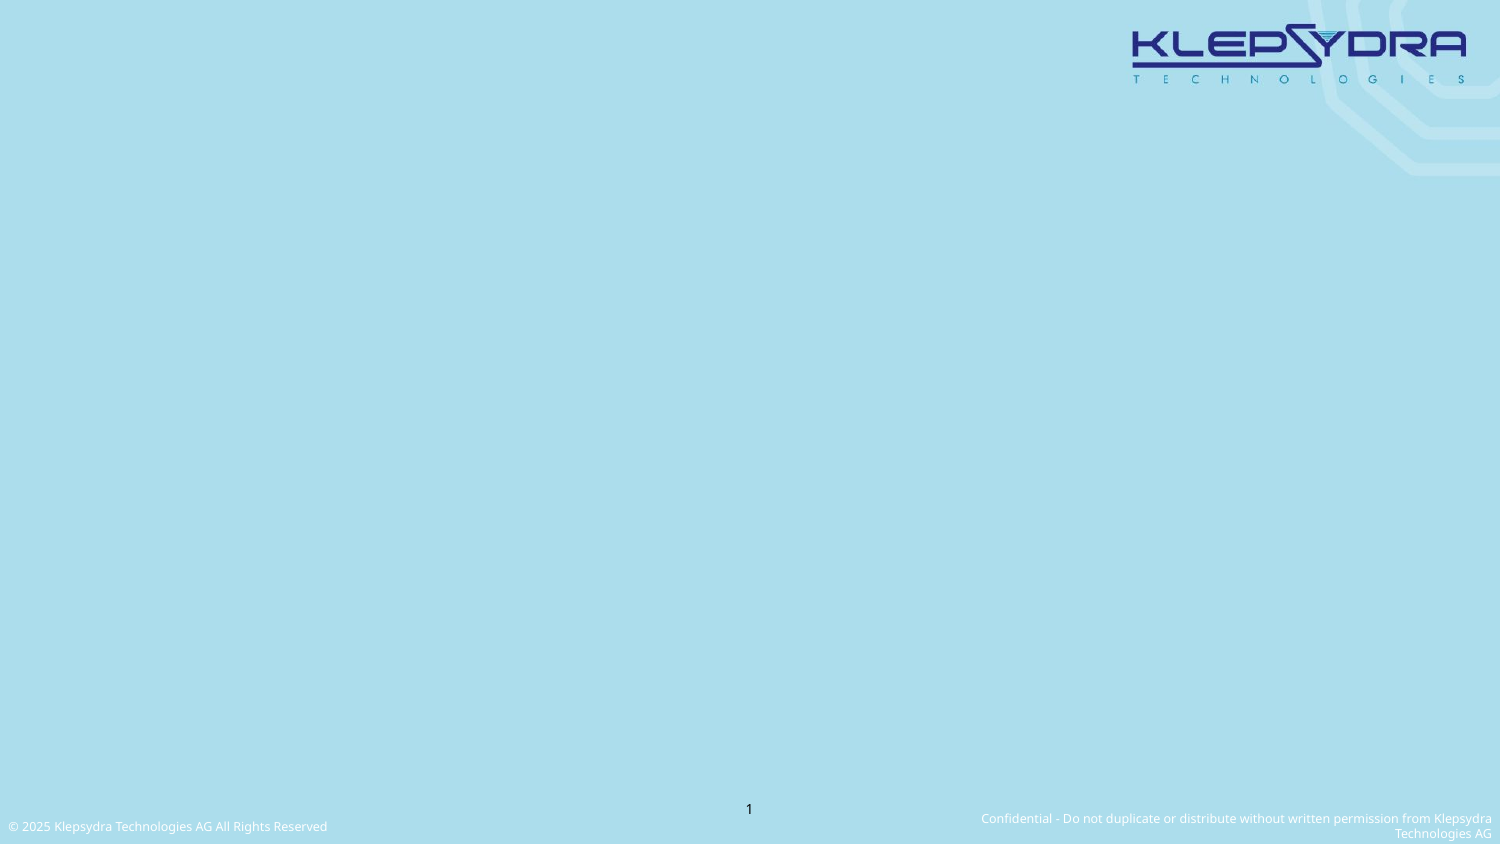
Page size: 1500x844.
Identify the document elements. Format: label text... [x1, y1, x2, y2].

picture [0, 0, 1500, 844]
slide_number 1 [733, 793, 767, 829]
